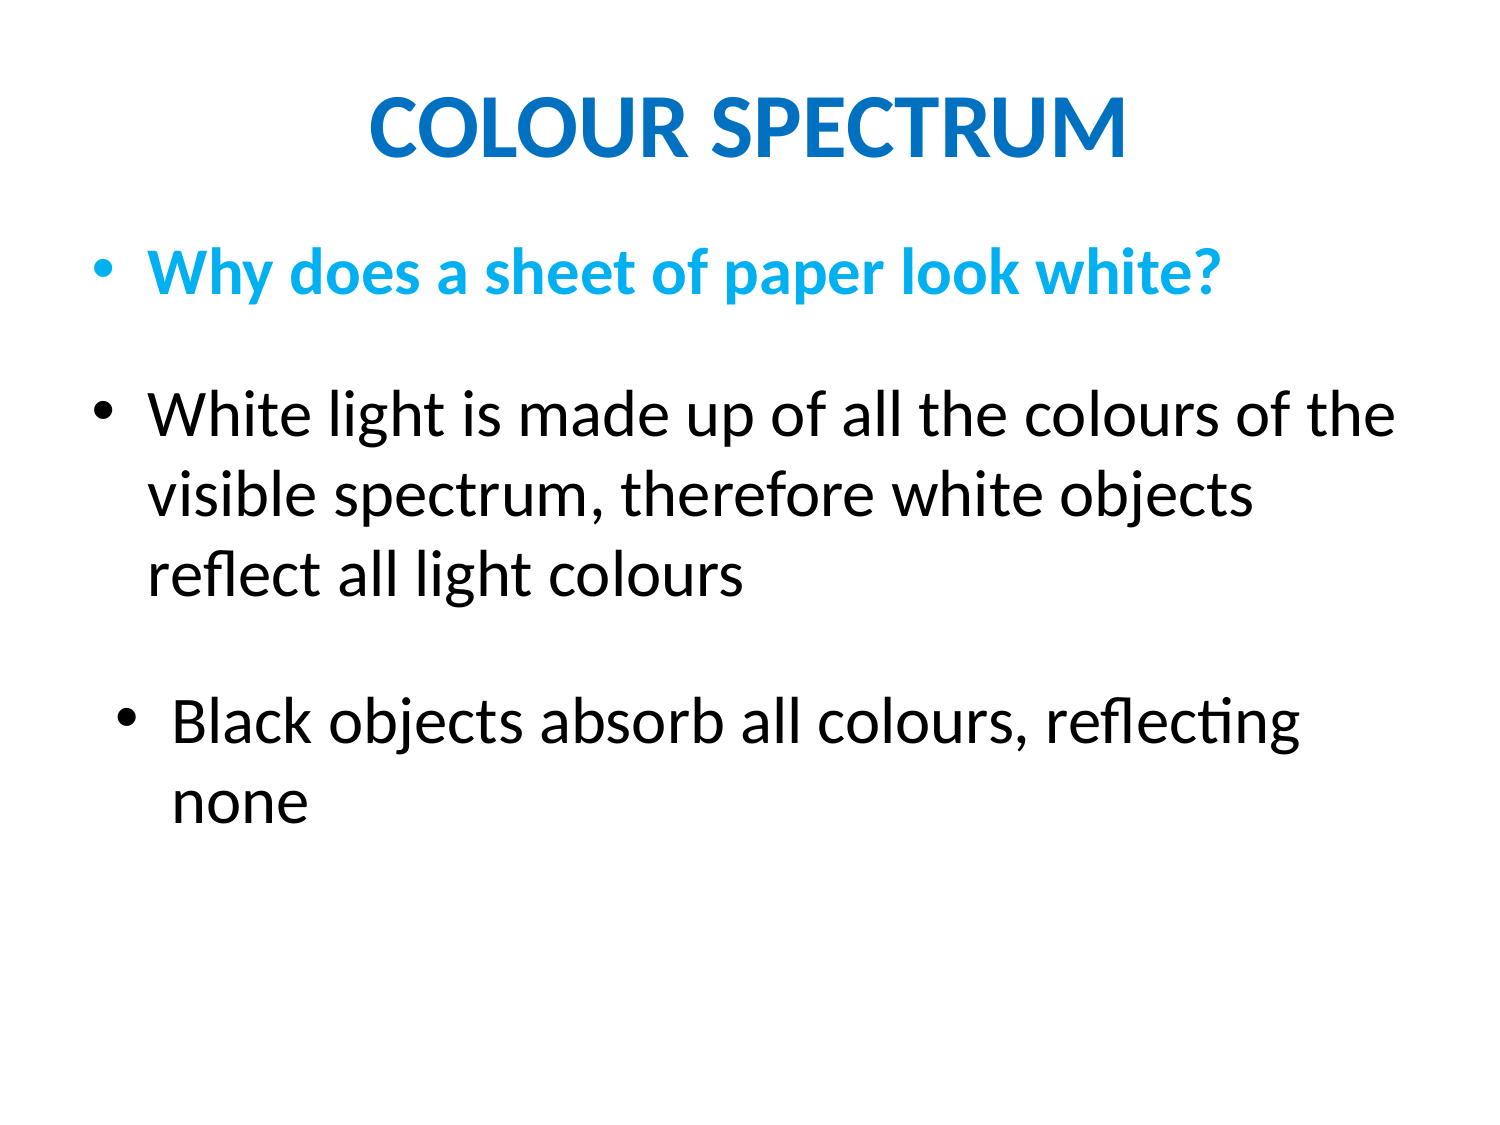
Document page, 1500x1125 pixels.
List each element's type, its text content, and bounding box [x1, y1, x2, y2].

list Why does a sheet of paper look white? [76, 219, 1427, 350]
text_box Black objects absorb all colours, reflecting none [100, 668, 1451, 941]
text_box White light is made up of all the colours of the visible spectrum, therefore white objects reflect all light colours [76, 361, 1427, 634]
title COLOUR SPECTRUM [75, 45, 1425, 197]
